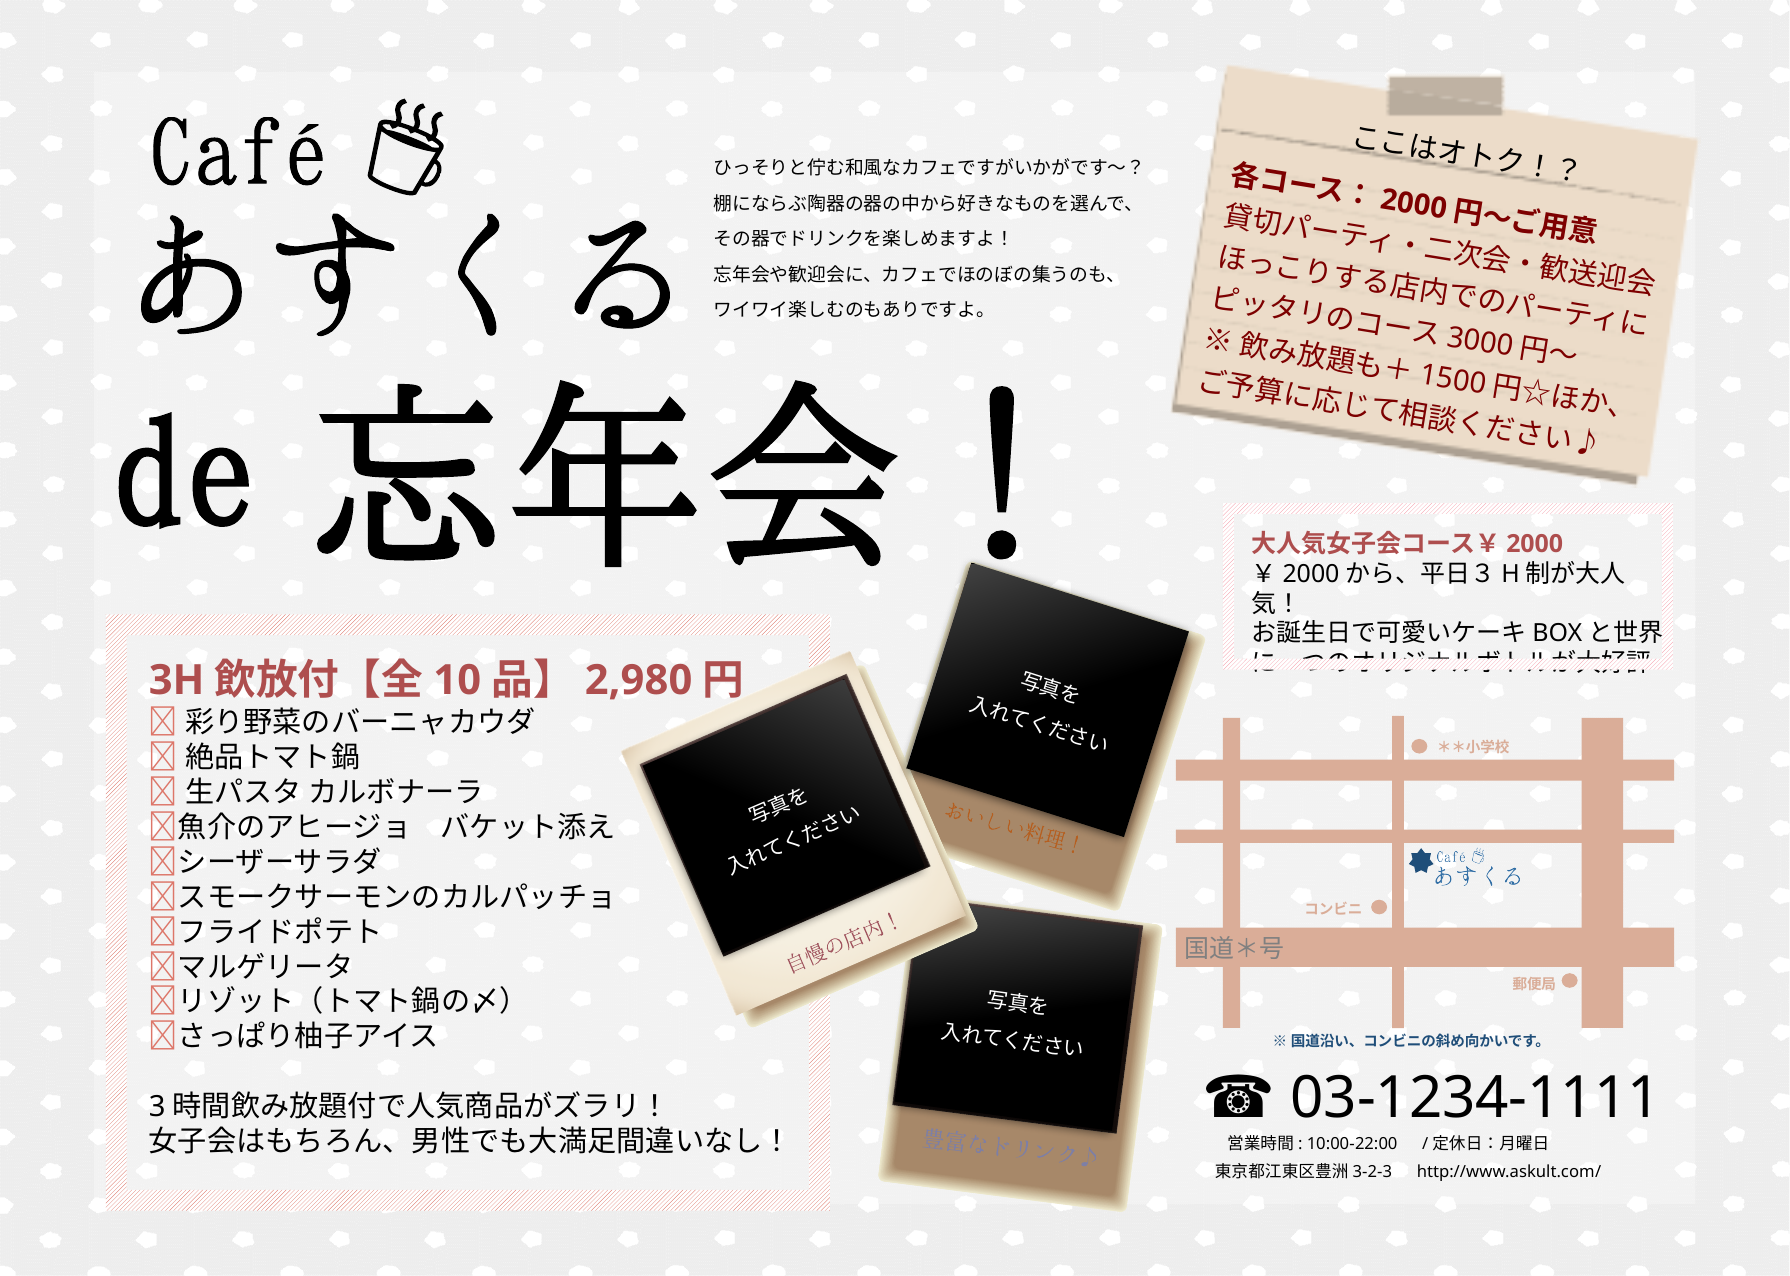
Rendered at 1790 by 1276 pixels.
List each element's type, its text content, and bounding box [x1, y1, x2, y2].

text_box 3H飲放付【全10品】2,980円 🌺彩り野菜のバーニャカウダ 🌺絶品トマト鍋 🌺生パスタ カルボナーラ 🌺魚介のアヒージョ バケット添え 🌺シーザーサラダ 🌺スモークサーモンのカルパッチョ 🌺フライドポテト 🌺マルゲリータ 🌺リゾット（トマト鍋の〆） 🌺さっぱり柚子アイス 3時間飲み放題付で人気商品がズラリ！ 女子会はもちろん、男性でも大満足間違いなし！ [133, 645, 819, 1165]
picture [140, 213, 670, 337]
picture [932, 592, 1161, 806]
text_box ひっそりと佇む和風なカフェですがいかがです～？ 棚にならぶ陶器の器の中から好きなものを選んで、 その器でドリンクを楽しめますよ！ 忘年会や歓迎会に、カフェでほのぼの集うのも、 ワイワイ楽しむのもありですよ。 [698, 135, 1170, 328]
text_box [834, 923, 1203, 1240]
text_box 東京都江東区豊洲3-2-3 http://www.askult.com/ [1208, 1160, 1608, 1181]
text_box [1170, 715, 1675, 1058]
text_box [1222, 502, 1674, 671]
picture [1170, 64, 1701, 488]
picture [117, 379, 1018, 568]
picture [371, 101, 448, 195]
text_box 営業時間: 10:00-22:00 /定休日：月曜日 [1221, 1132, 1701, 1153]
text_box ☎ 03-1234-1111 [1203, 1051, 1676, 1137]
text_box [1435, 848, 1520, 886]
picture [153, 117, 324, 186]
text_box [105, 613, 831, 1212]
text_box 大人気女子会コース￥2000 ￥2000から、平日３H制が大人気！ お誕生日で可愛いケーキBOXと世界に一つのオリジナルボトルが大好評 [1236, 519, 1685, 685]
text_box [859, 527, 1228, 923]
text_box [601, 654, 997, 1022]
